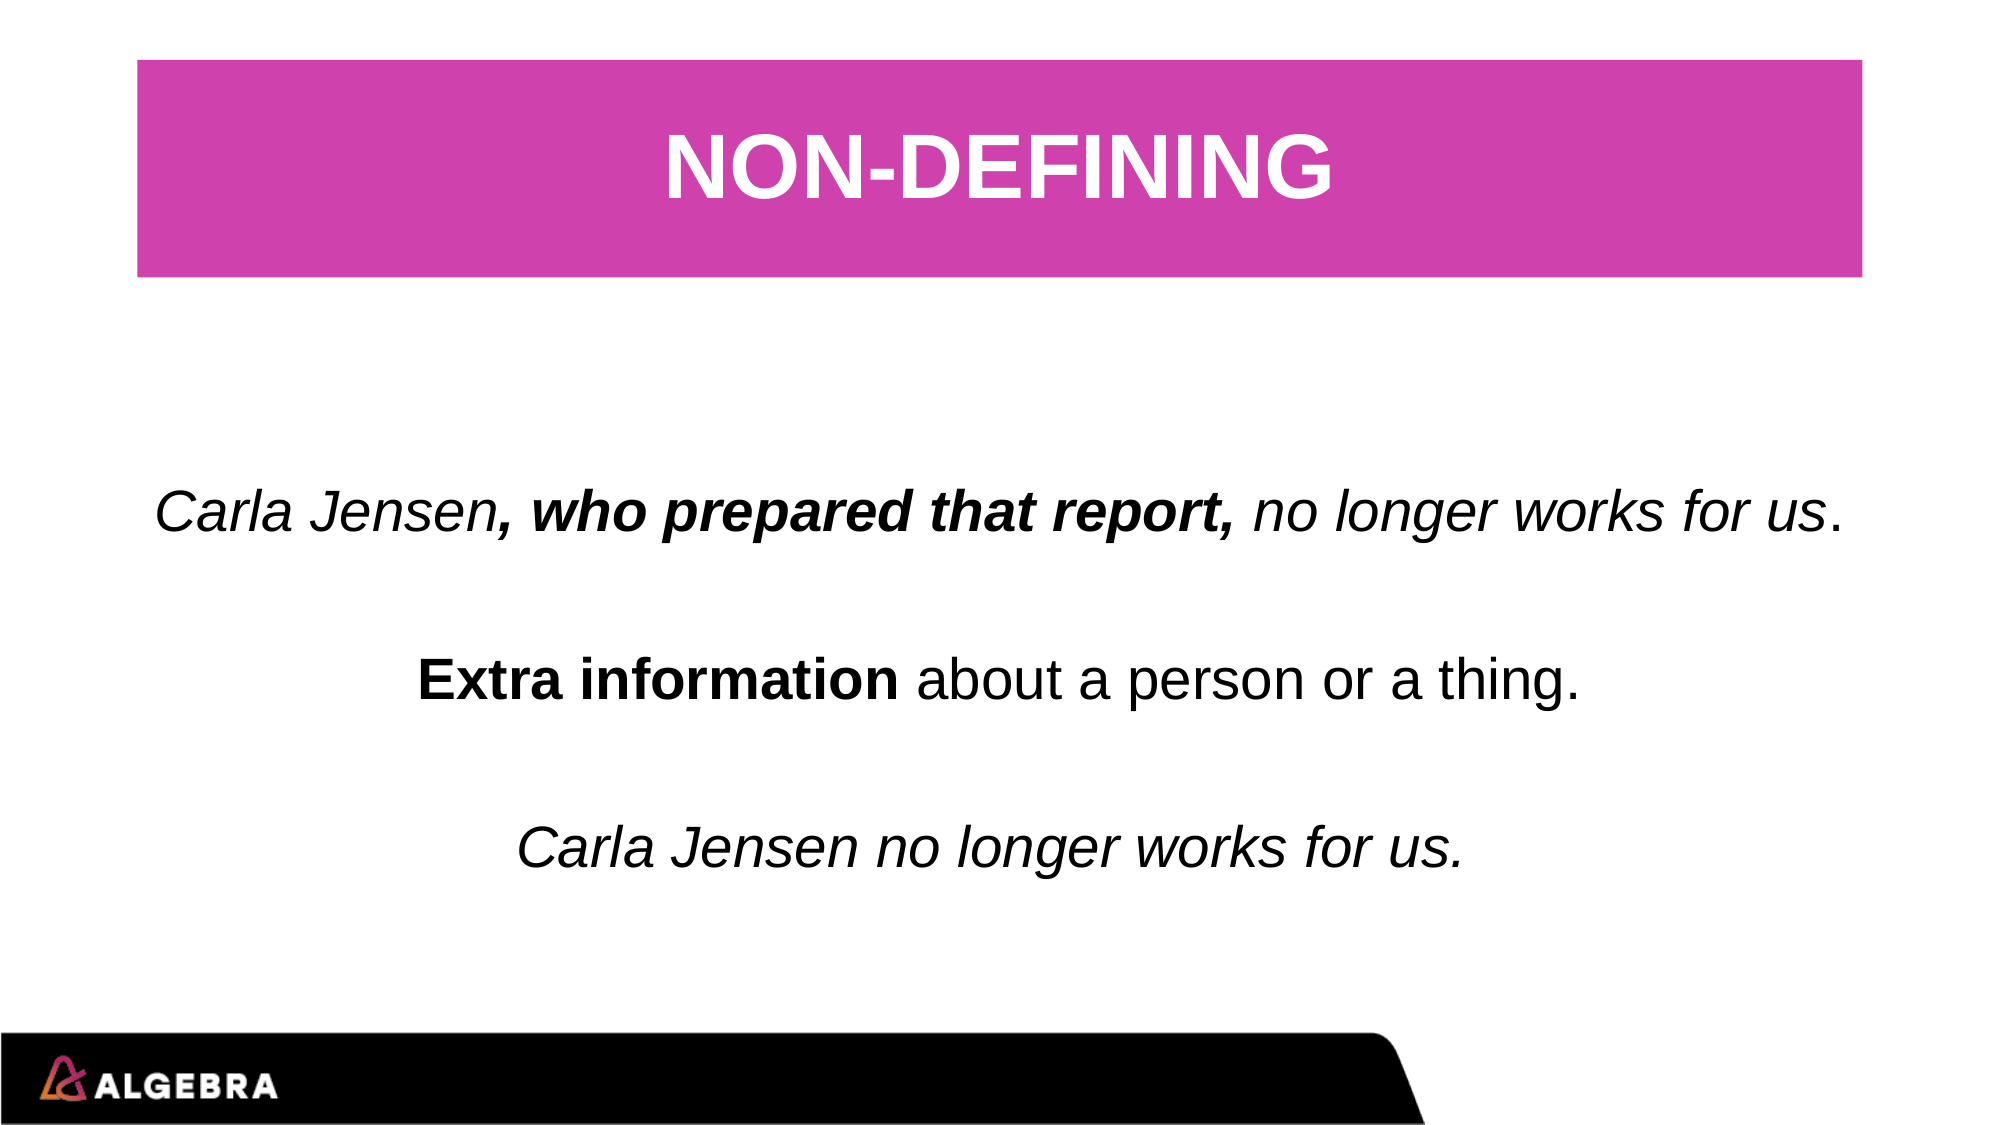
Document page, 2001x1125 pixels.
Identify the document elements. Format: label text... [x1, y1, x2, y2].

picture [0, 1032, 1425, 1125]
list Carla Jensen, who prepared that report, no longer works for us. Extra information about a person or a thing. Carla Jensen no longer works for us. [137, 299, 1863, 1014]
title NON-DEFINING [137, 59, 1863, 278]
